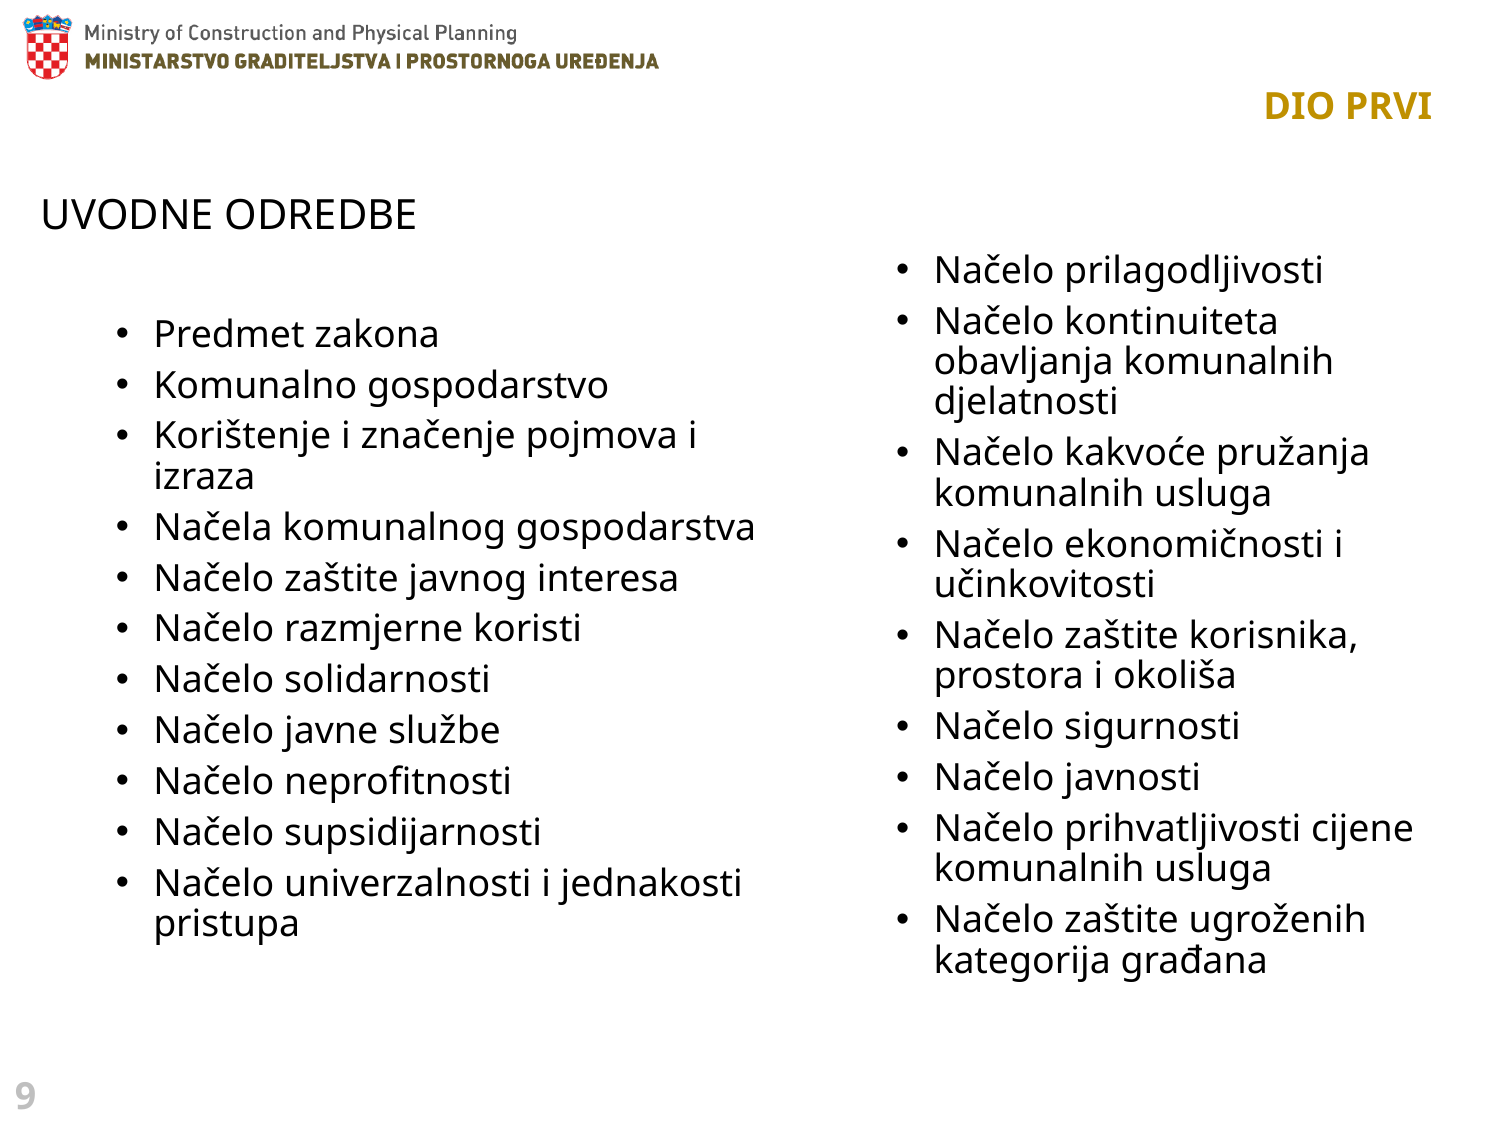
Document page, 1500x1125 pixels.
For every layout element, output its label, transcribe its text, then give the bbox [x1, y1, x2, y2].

text_box 9 [0, 1064, 184, 1125]
picture [0, 0, 689, 100]
text_box Načelo prilagodljivosti Načelo kontinuiteta obavljanja komunalnih djelatnosti Načelo kakvoće pružanja komunalnih usluga Načelo ekonomičnosti i učinkovitosti Načelo zaštite korisnika, prostora i okoliša Načelo sigurnosti Načelo javnosti Načelo prihvatljivosti cijene komunalnih usluga Načelo zaštite ugroženih kategorija građana [806, 243, 1481, 1095]
text_box UVODNE ODREDBE Predmet zakona Komunalno gospodarstvo Korištenje i značenje pojmova i izraza Načela komunalnog gospodarstva Načelo zaštite javnog interesa Načelo razmjerne koristi Načelo solidarnosti Načelo javne službe Načelo neprofitnosti Načelo supsidijarnosti Načelo univerzalnosti i jednakosti pristupa [25, 186, 784, 1038]
list DIO PRVI [1143, 79, 1448, 145]
